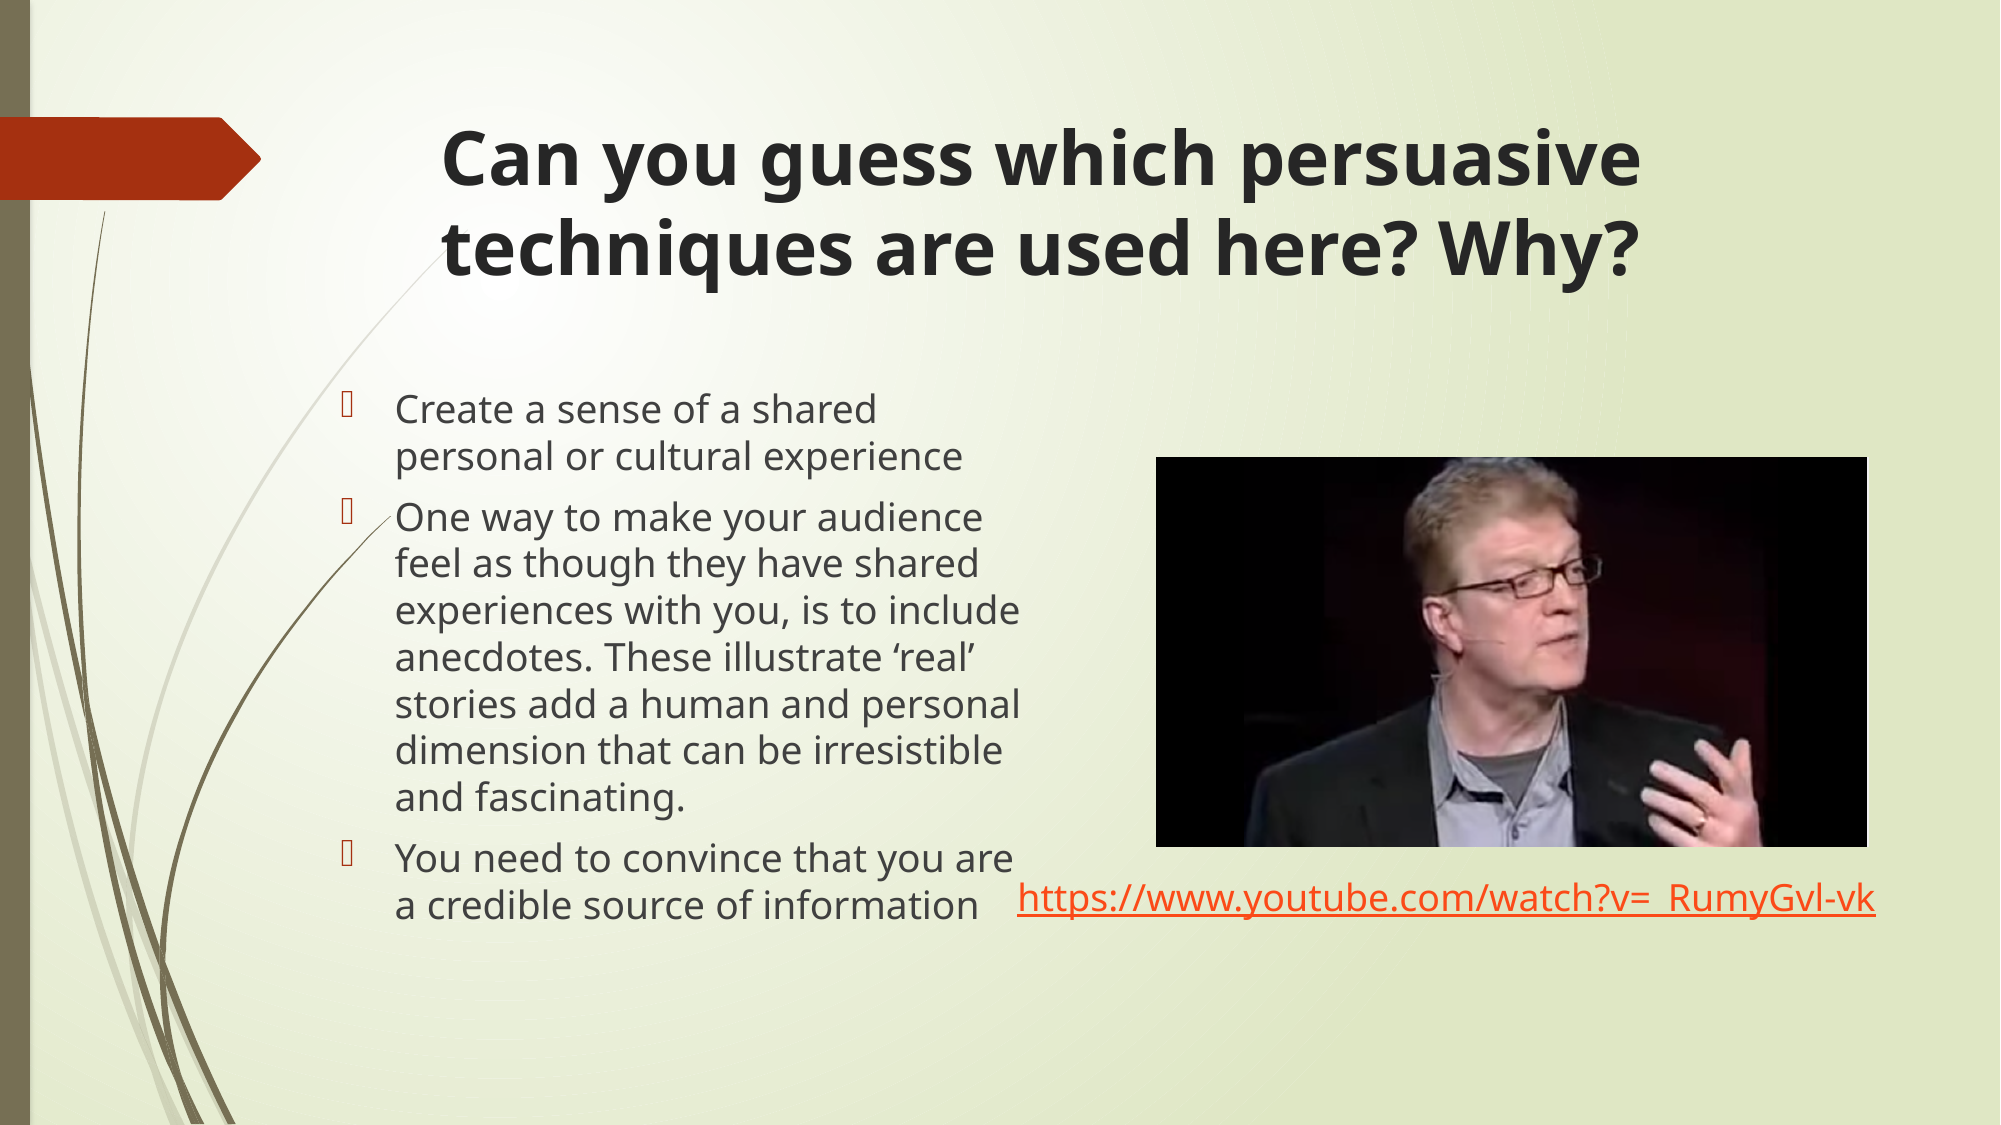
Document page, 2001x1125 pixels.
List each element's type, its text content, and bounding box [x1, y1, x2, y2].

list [1156, 457, 1870, 847]
text_box https://www.youtube.com/watch?v=_RumyGvl-vk [1002, 866, 1892, 933]
list Create a sense of a shared personal or cultural experience One way to make your audience feel as though they have shared experiences with you, is to include anecdotes. These illustrate ‘real’ stories add a human and personal dimension that can be irresistible and fascinating. You need to convince that you are a credible source of information [325, 377, 1038, 1007]
title Can you guess which persuasive techniques are used here? Why? [425, 102, 1888, 313]
